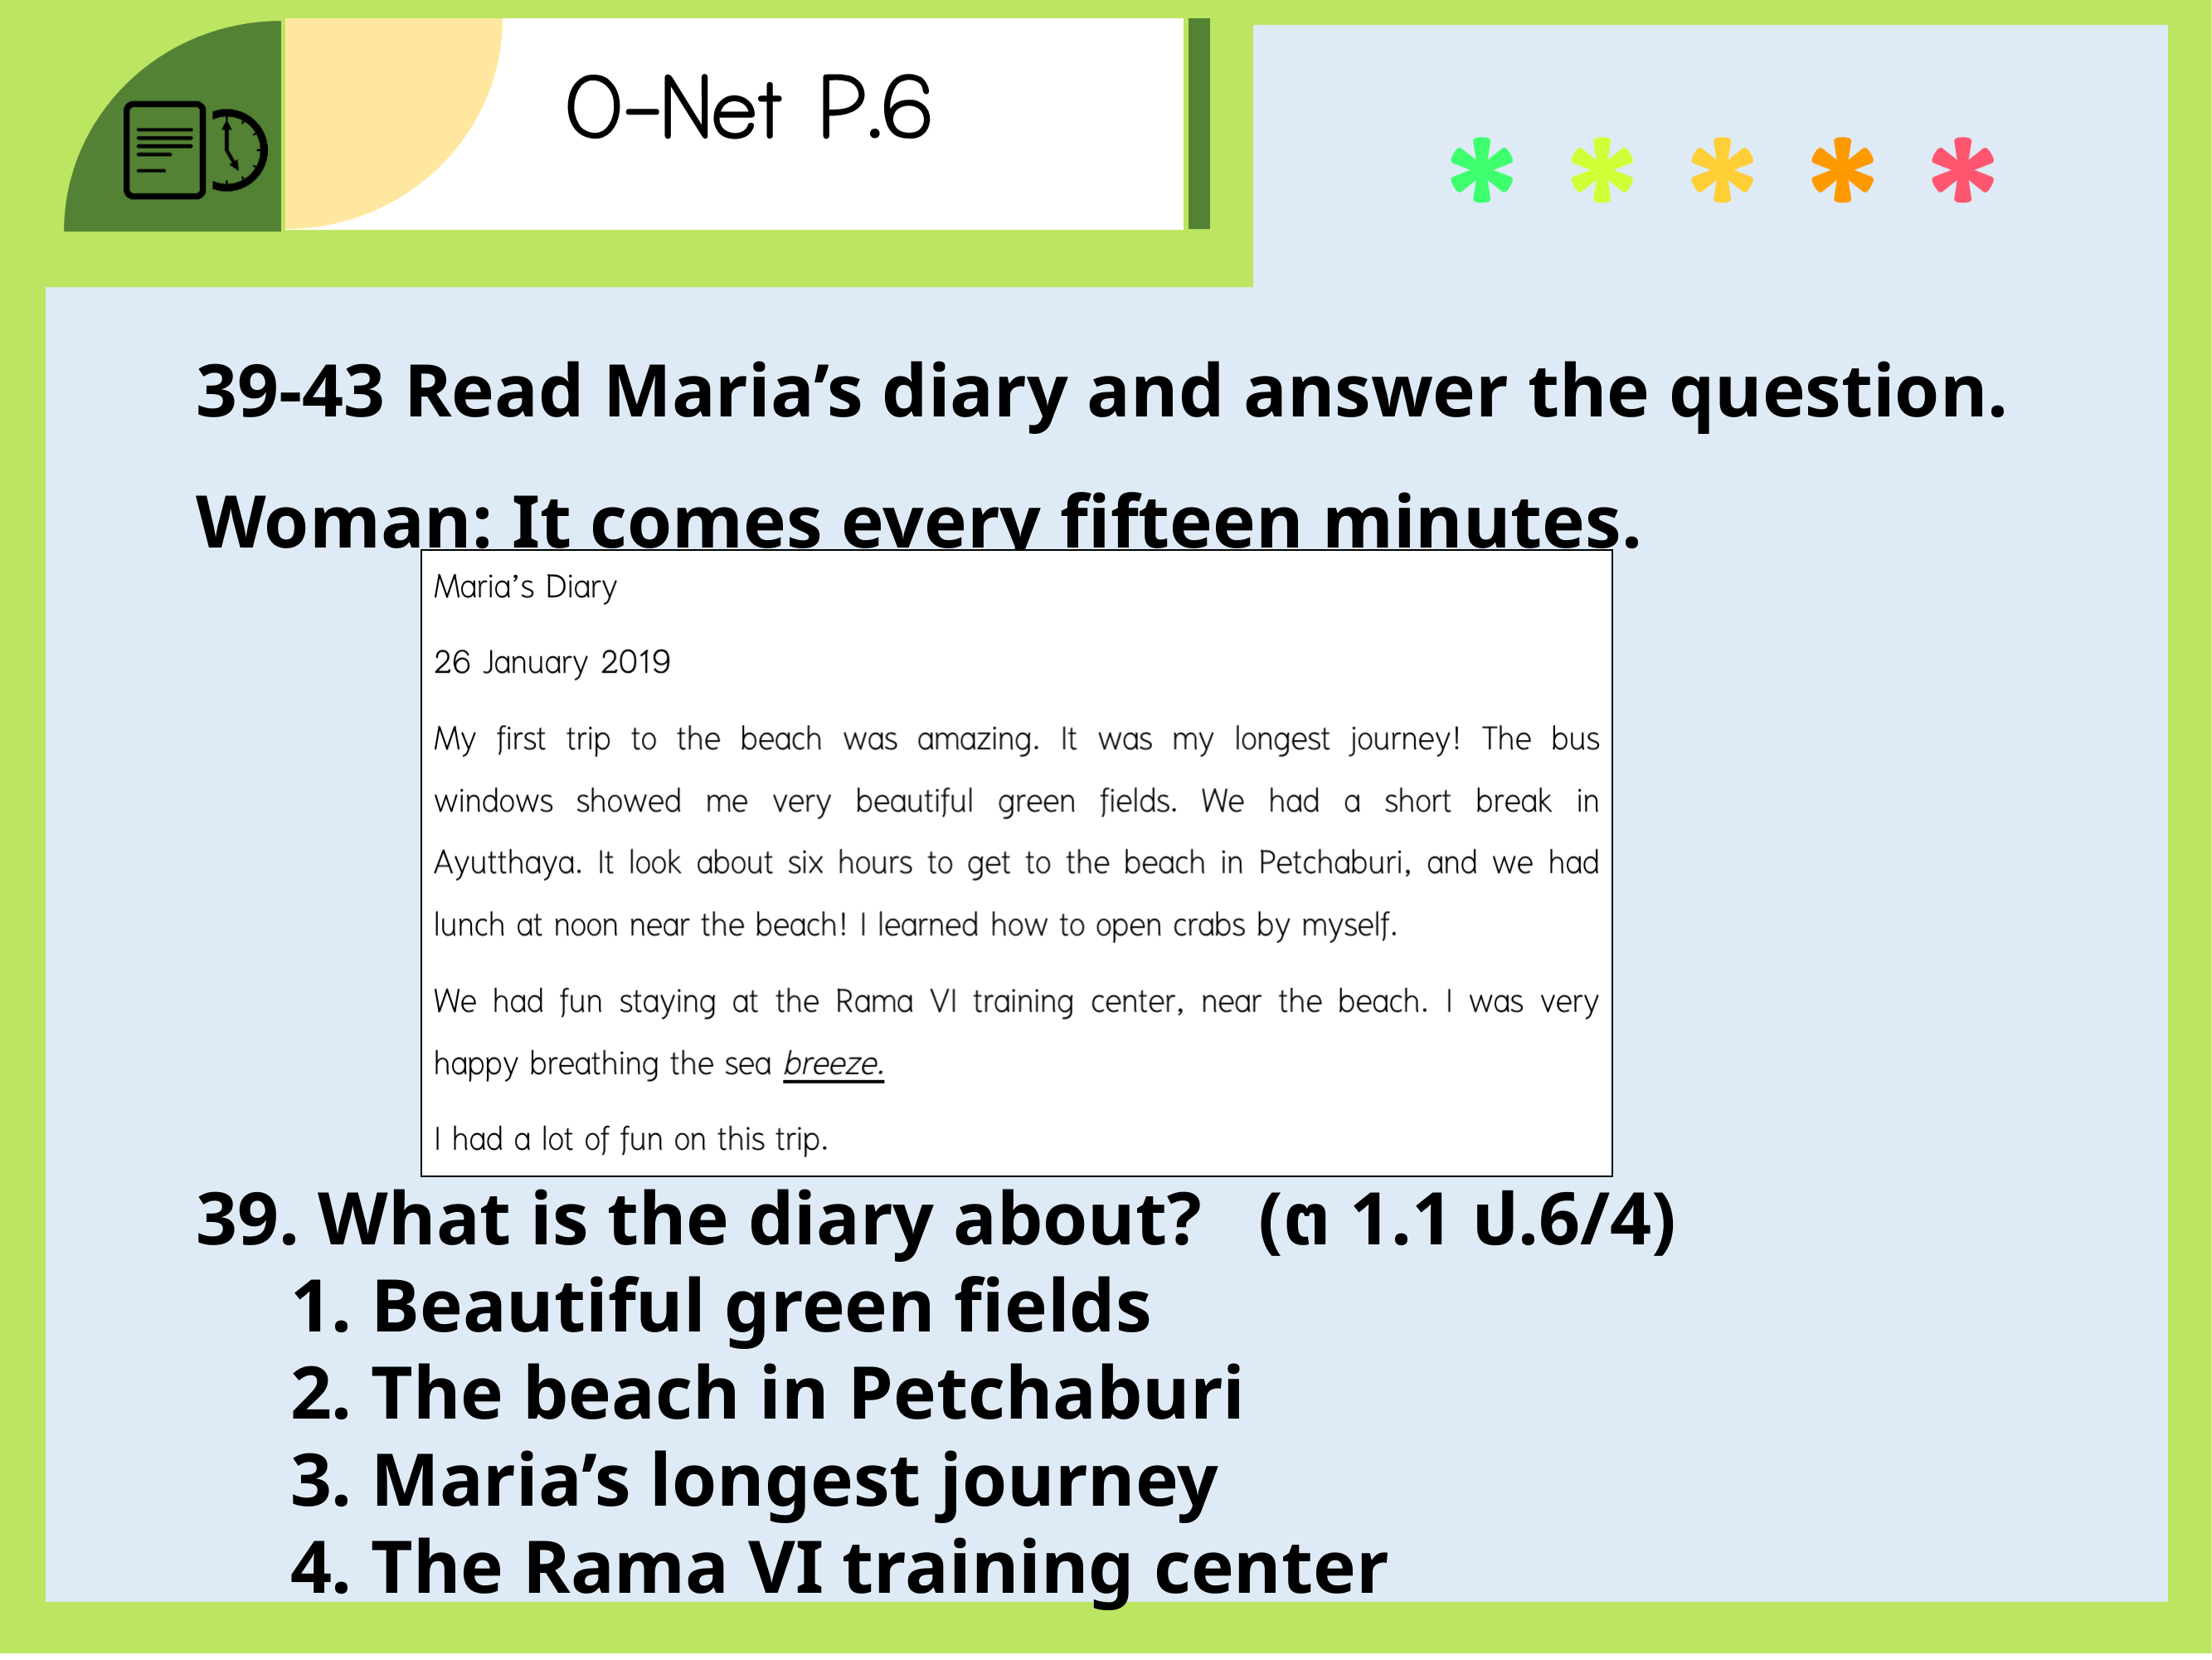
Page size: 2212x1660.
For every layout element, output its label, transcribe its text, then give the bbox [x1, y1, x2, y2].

text_box 39-43 Read Maria’s diary and answer the question. Woman: It comes every fifteen minutes. 39. What is the diary about? (ต 1.1 ป.6/4) 1. Beautiful green fields 2. The beach in Petchaburi 3. Maria’s longest journey 4. The Rama VI training center [183, 1653, 2089, 1659]
picture [0, 0, 2212, 1653]
